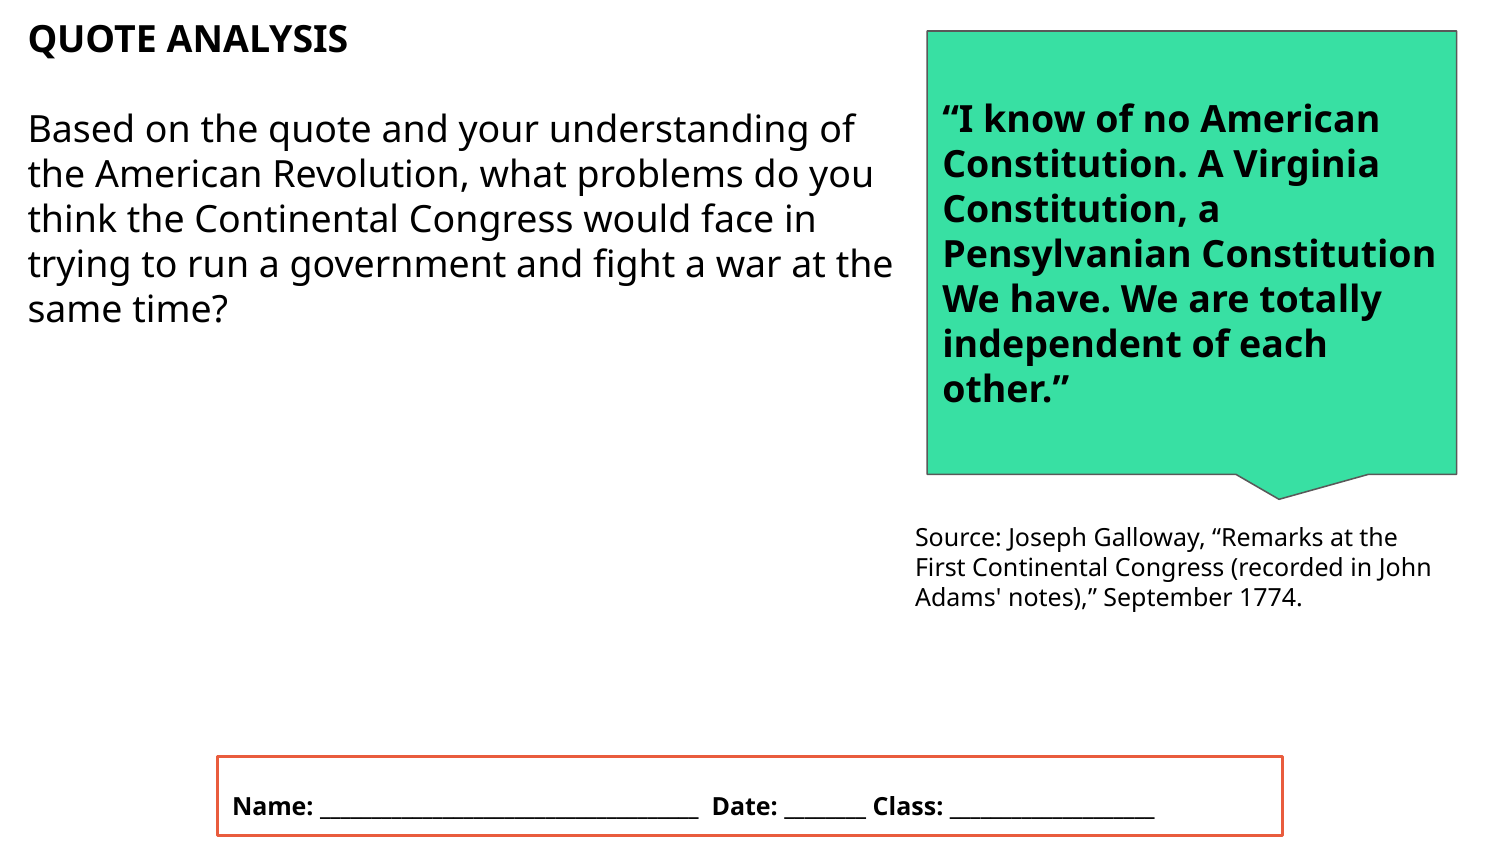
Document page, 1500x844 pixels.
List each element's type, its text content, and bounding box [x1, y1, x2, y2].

text_box QUOTE ANALYSIS Based on the quote and your understanding of the American Revolution, what problems do you think the Continental Congress would face in trying to run a government and fight a war at the same time? [12, 0, 924, 597]
text_box Source: Joseph Galloway, “Remarks at the First Continental Congress (recorded in John Adams' notes),” September 1774. [924, 506, 1449, 572]
text_box Name: _____________________________________ Date: ________ Class: ____________________ [217, 756, 1283, 836]
text_box “I know of no American Constitution. A Virginia Constitution, a Pensylvanian Constitution We have. We are totally independent of each other.” [927, 31, 1457, 500]
